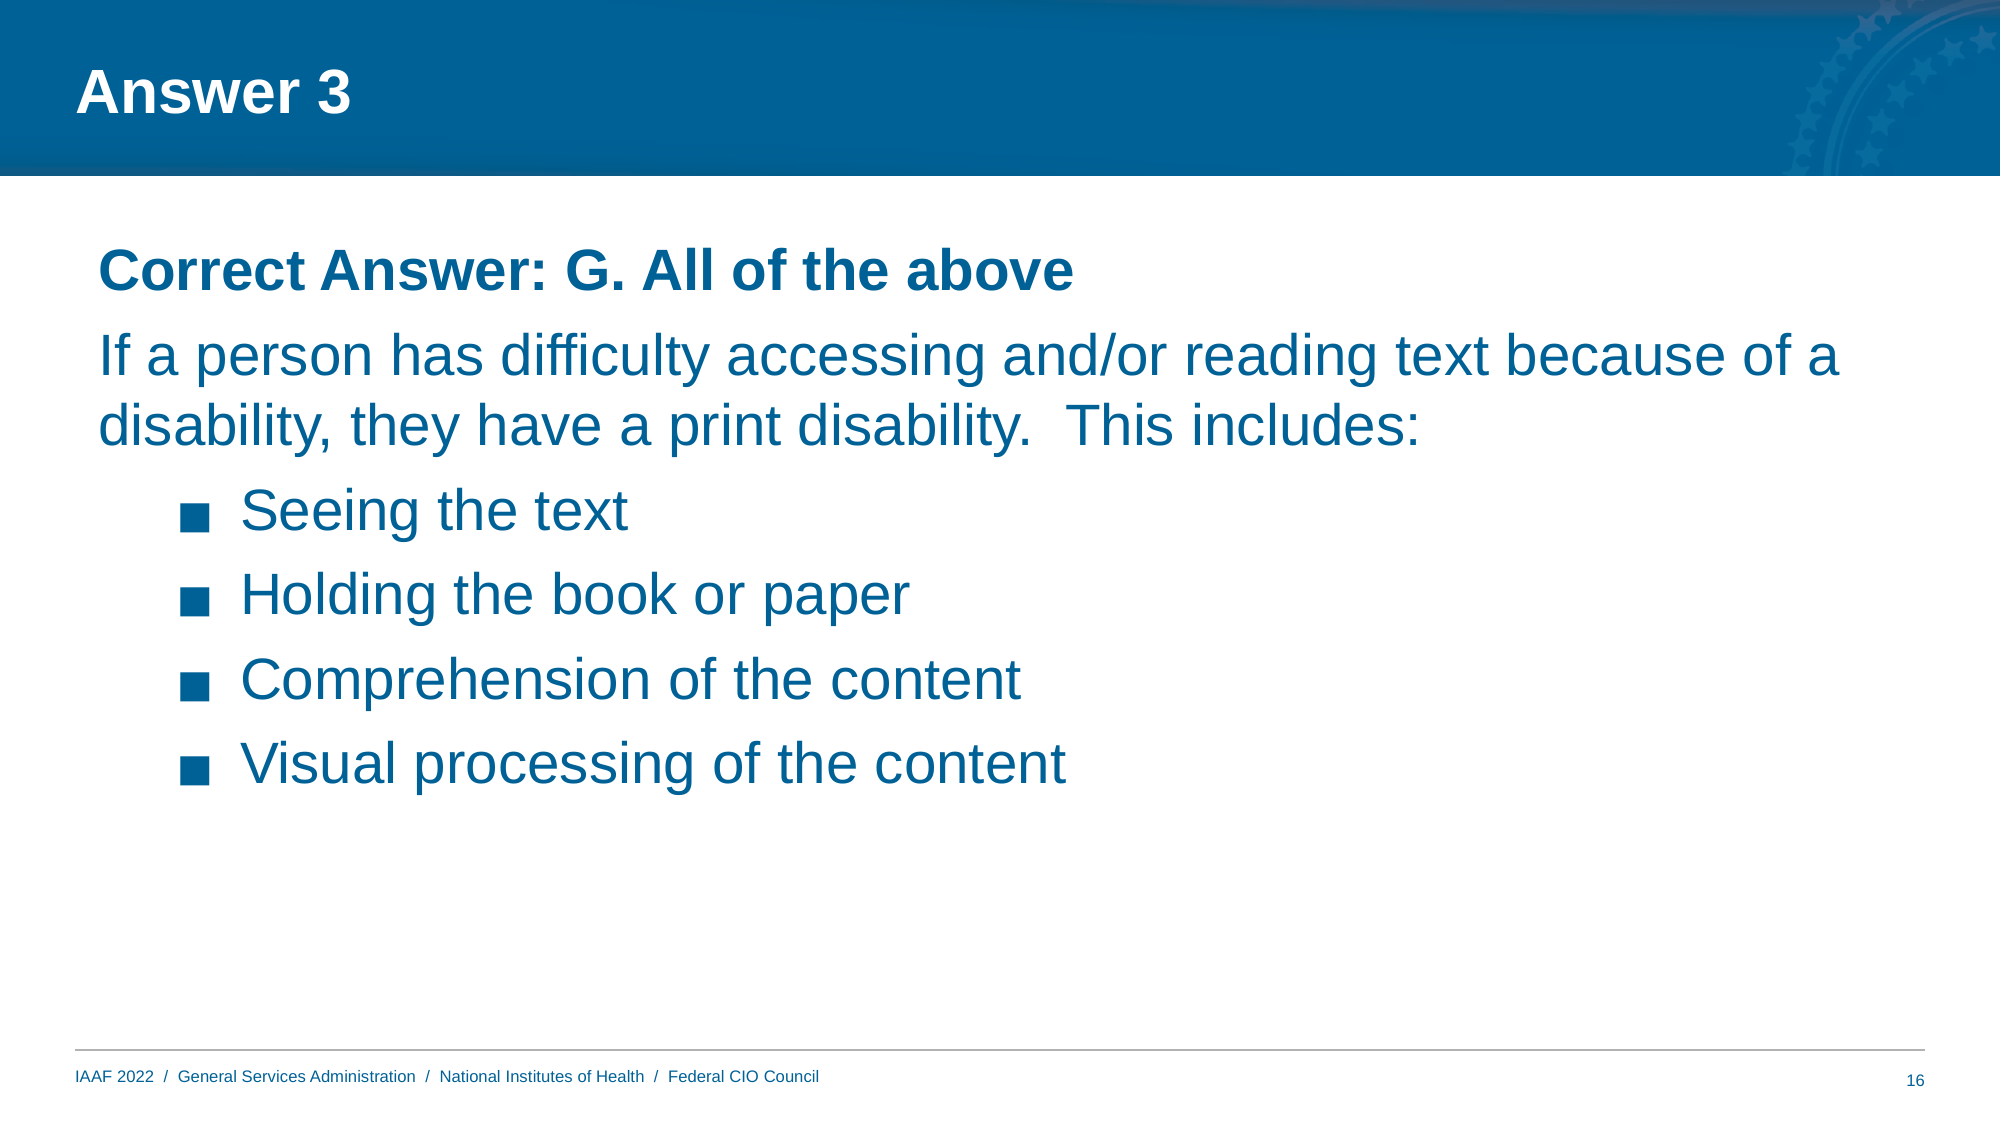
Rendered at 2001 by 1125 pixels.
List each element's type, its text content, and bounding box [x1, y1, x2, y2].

slide_number 16 [1880, 1065, 1925, 1095]
list Correct Answer: G. All of the above If a person has difficulty accessing and/or reading text because of a disability, they have a print disability. This includes: Seeing the text Holding the book or paper Comprehension of the content Visual processing of the content [75, 224, 1925, 1035]
picture [0, 168, 666, 176]
picture [0, 0, 2000, 176]
title Answer 3 [75, 52, 1800, 128]
